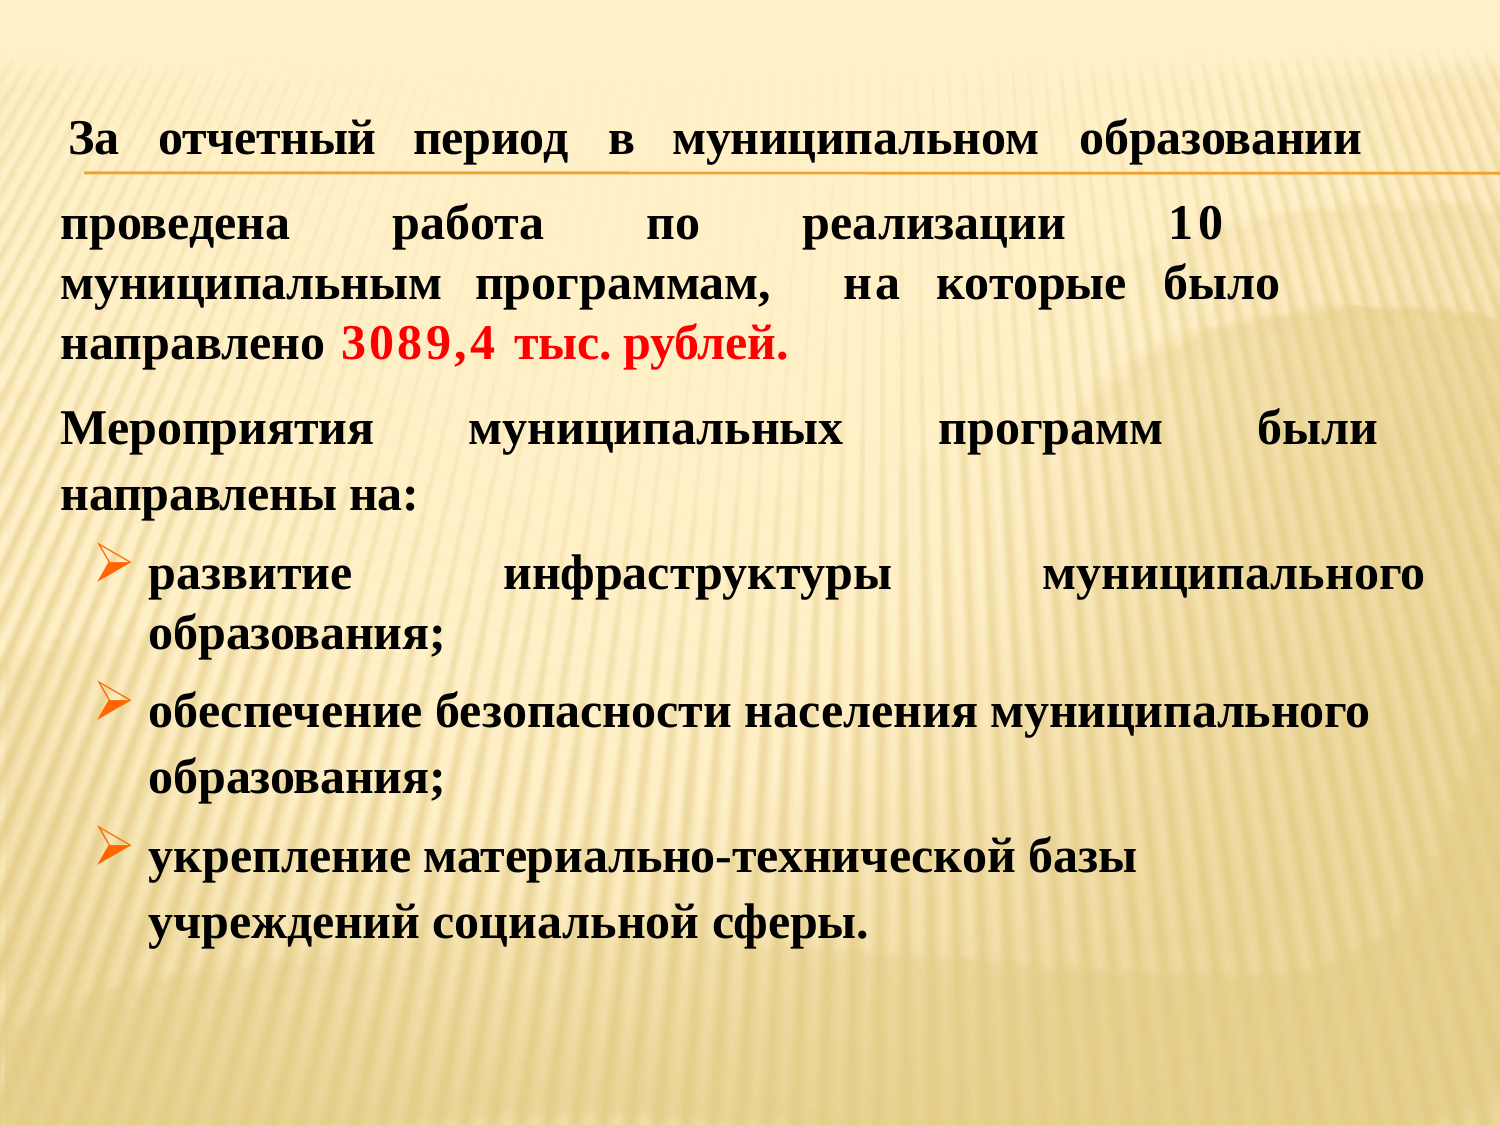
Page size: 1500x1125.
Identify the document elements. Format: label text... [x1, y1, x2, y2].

text_box проведена работа по реализации 10 муниципальным программам, на которые было направлено 3089,4 тыс. рублей. Мероприятия муниципальных программ были направлены на: развитие инфраструктуры муниципального образования; обеспечение безопасности населения муниципального образования; укрепление материально-технической базы учреждений социальной сферы. [58, 187, 1427, 949]
text_box период в муниципальном образовании [411, 102, 1366, 165]
text_box За отчетный [66, 102, 379, 165]
